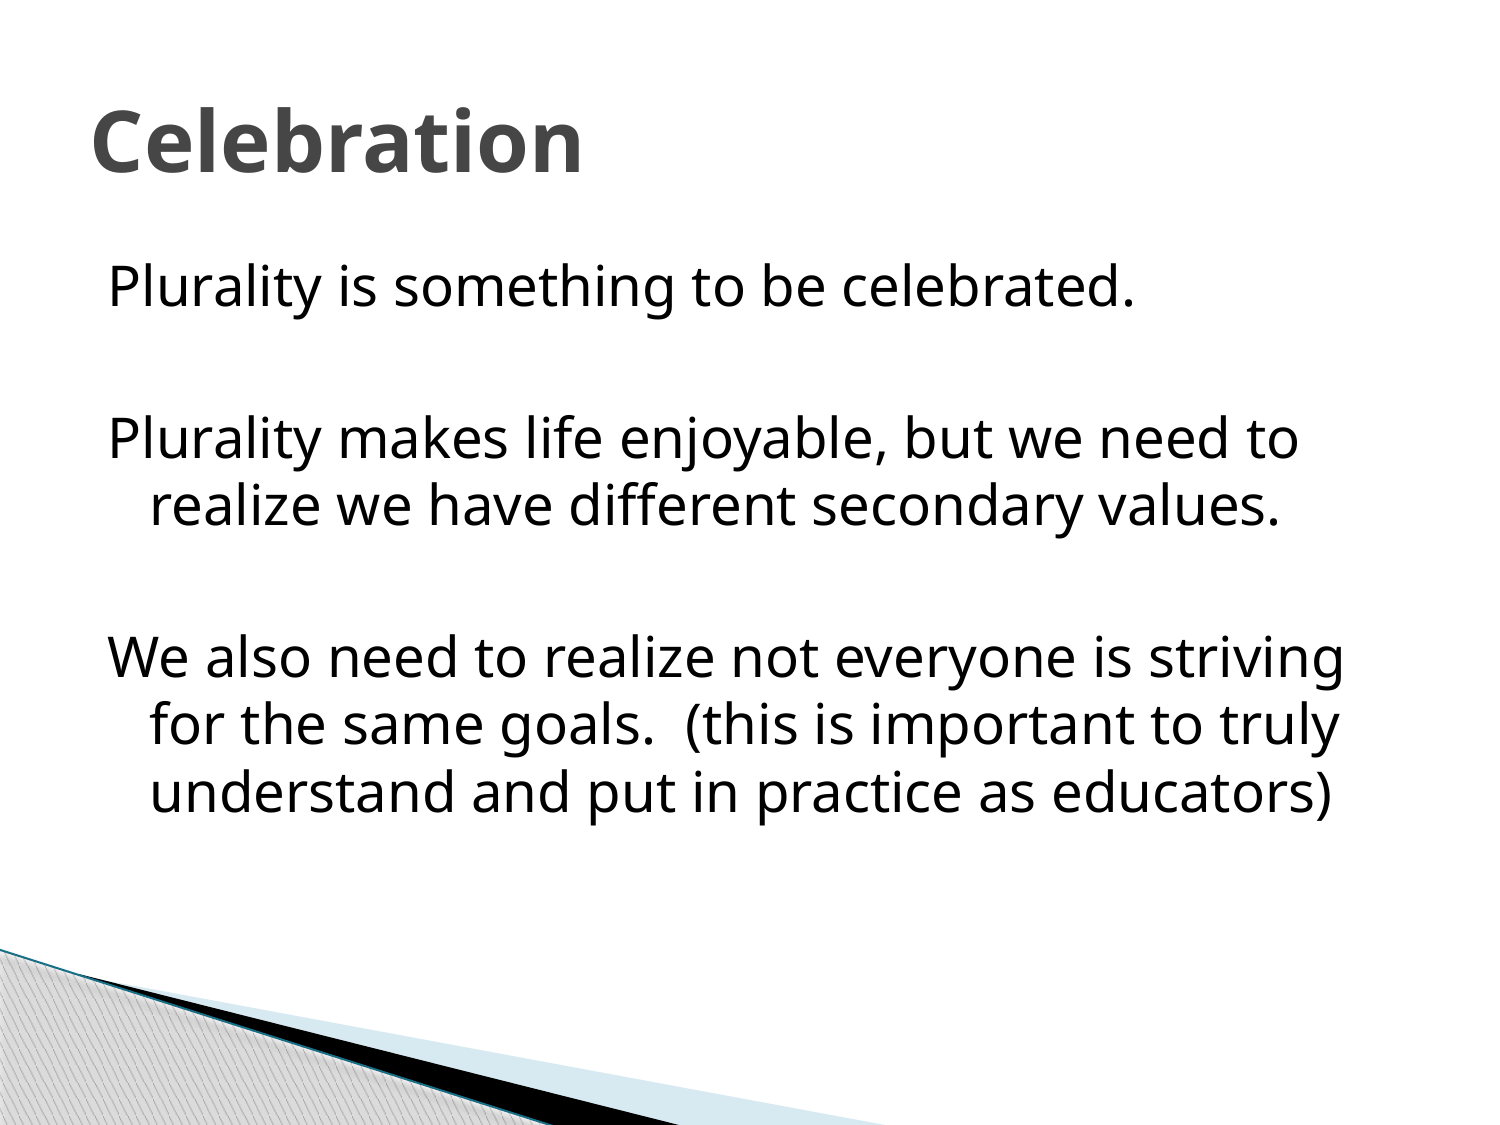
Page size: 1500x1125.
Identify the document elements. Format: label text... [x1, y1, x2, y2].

list Plurality is something to be celebrated. Plurality makes life enjoyable, but we need to realize we have different secondary values. We also need to realize not everyone is striving for the same goals. (this is important to truly understand and put in practice as educators) [75, 243, 1425, 986]
title Celebration [75, 45, 1425, 233]
